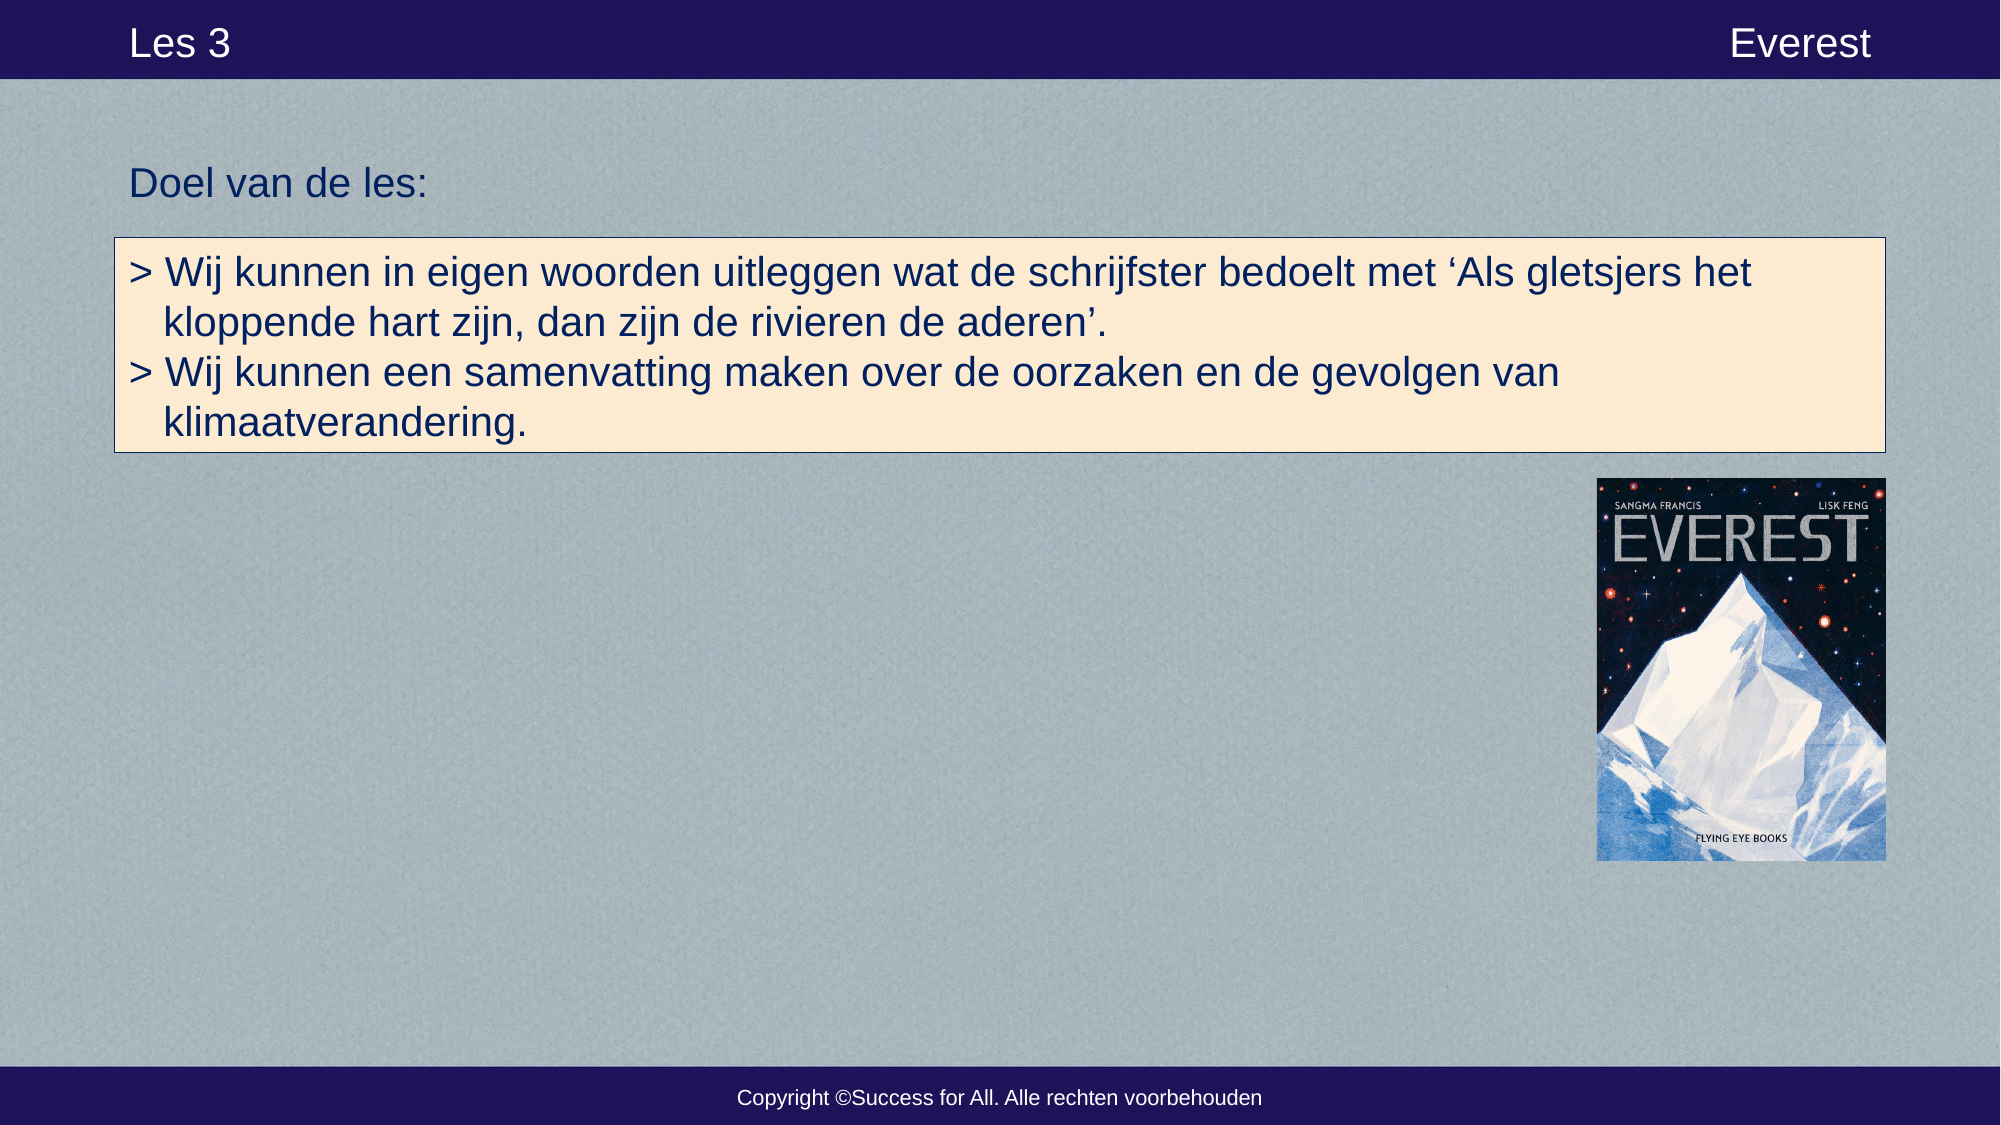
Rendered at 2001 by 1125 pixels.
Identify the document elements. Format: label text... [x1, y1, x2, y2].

picture [0, 0, 2001, 1125]
text_box Doel van de les: [113, 148, 1635, 214]
text_box Les 3 [114, 8, 354, 73]
text_box > Wij kunnen in eigen woorden uitleggen wat de schrijfster bedoelt met ‘Als gletsjers het kloppende hart zijn, dan zijn de rivieren de aderen’. > Wij kunnen een samenvatting maken over de oorzaken en de gevolgen van klimaatverandering. [114, 237, 1886, 453]
text_box Everest [999, 8, 1886, 73]
text_box Copyright ©Success for All. Alle rechten voorbehouden [0, 1076, 2000, 1125]
